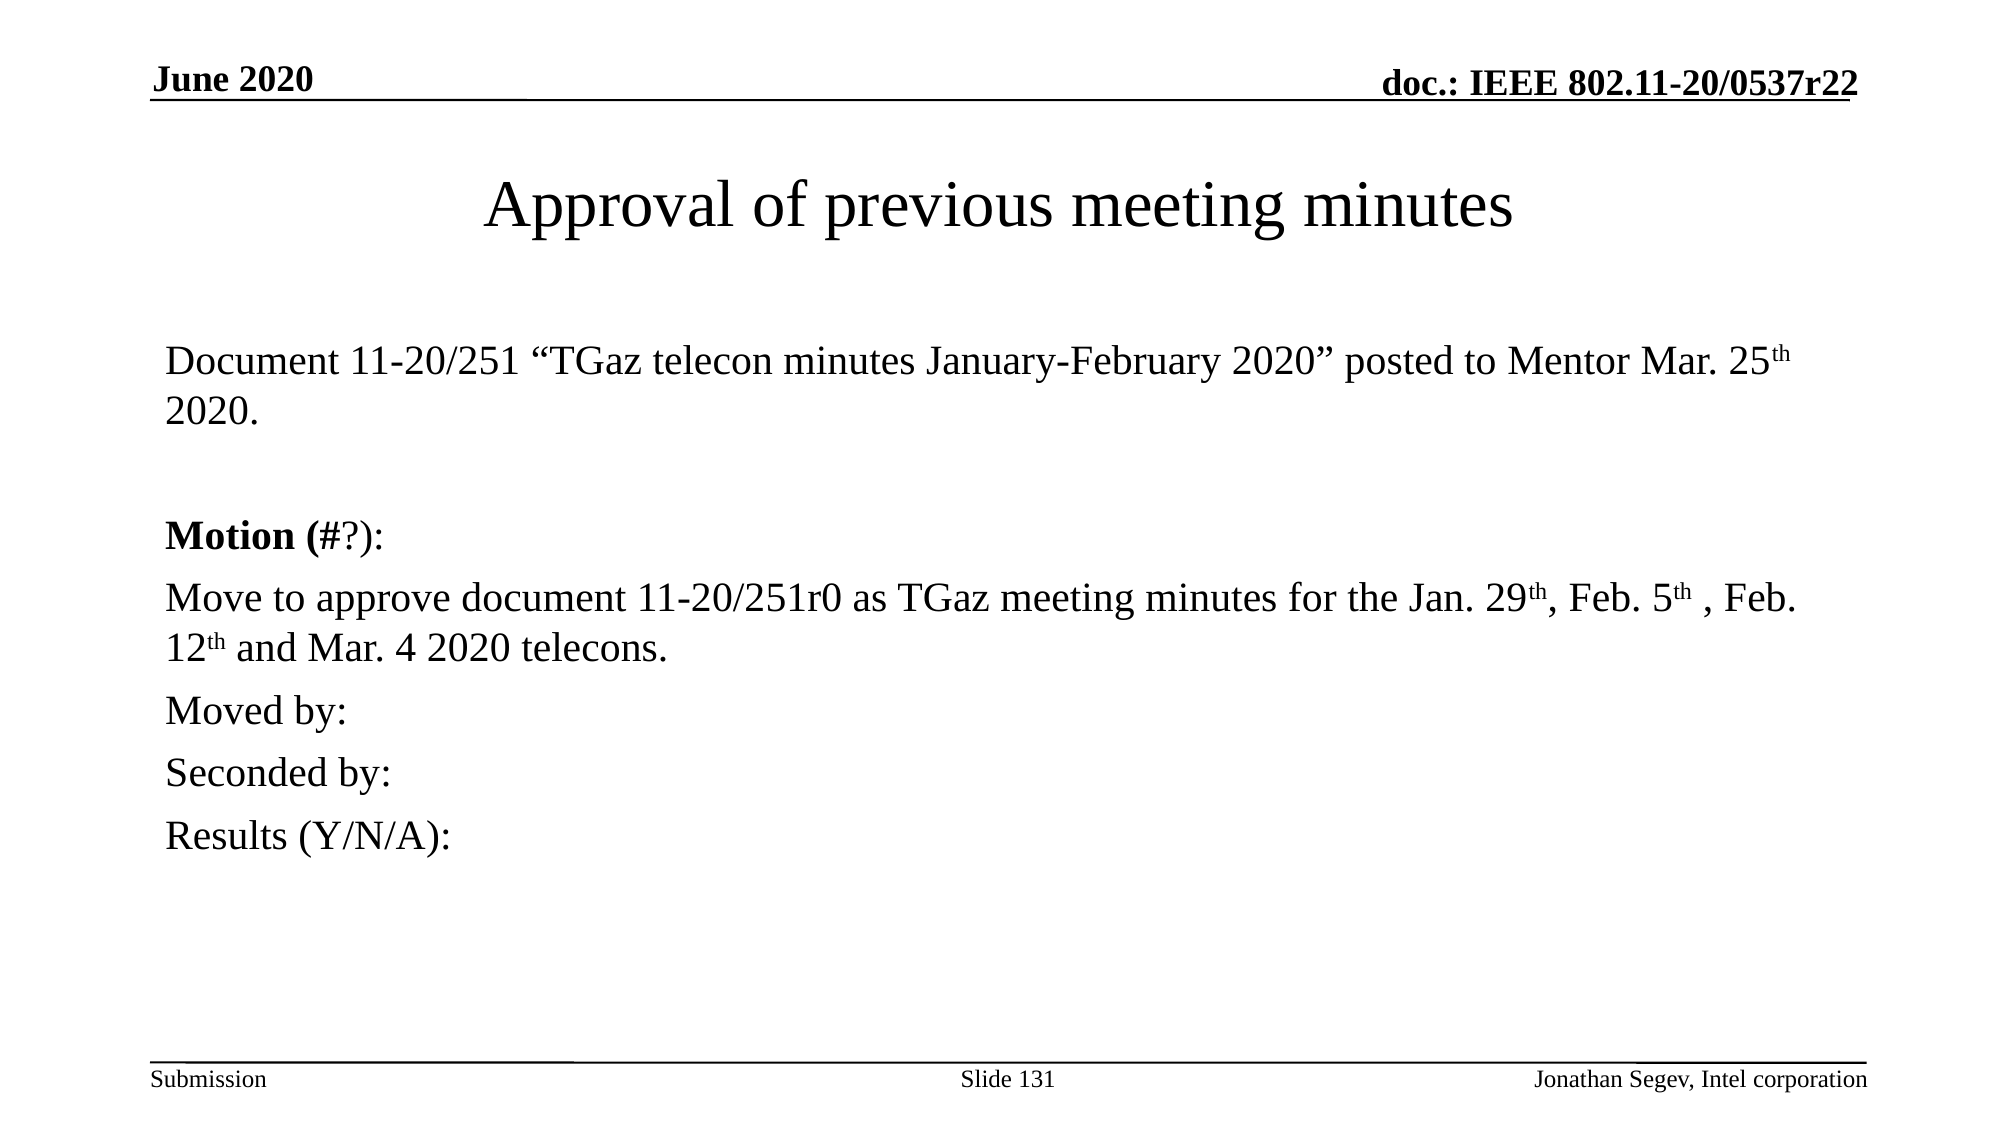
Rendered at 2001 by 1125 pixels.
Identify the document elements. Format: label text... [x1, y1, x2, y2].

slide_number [152, 54, 563, 100]
list Document 11-20/251 “TGaz telecon minutes January-February 2020” posted to Mentor Mar. 25th 2020. Motion (#?): Move to approve document 11-20/251r0 as TGaz meeting minutes for the Jan. 29th, Feb. 5th , Feb. 12th and Mar. 4 2020 telecons. Moved by: Seconded by: Results (Y/N/A): [149, 324, 1850, 1000]
footer Jonathan Segev, Intel corporation [1171, 1061, 1869, 1093]
title Approval of previous meeting minutes [149, 112, 1850, 288]
slide_number Slide 131 [950, 1061, 1067, 1123]
